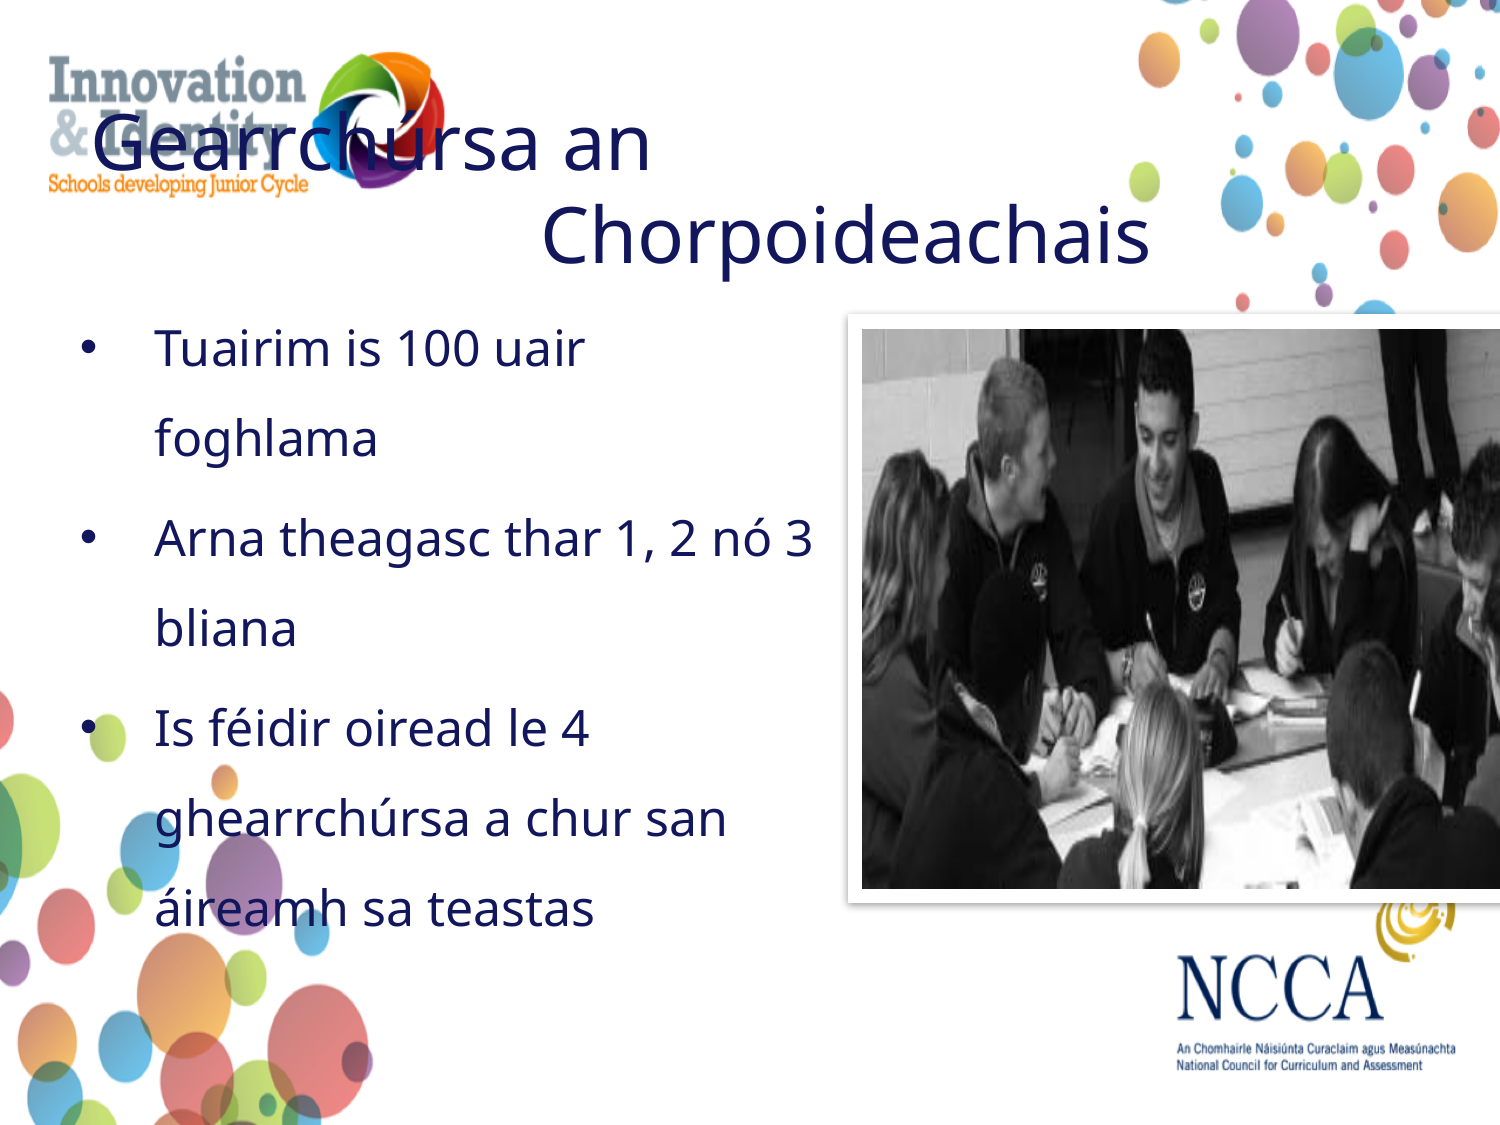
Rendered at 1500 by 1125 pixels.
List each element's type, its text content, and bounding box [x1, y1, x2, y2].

picture [0, 0, 1500, 1125]
picture [861, 328, 1500, 890]
list Tuairim is 100 uair foghlama Arna theagasc thar 1, 2 nó 3 bliana Is féidir oiread le 4 ghearrchúrsa a chur san áireamh sa teastas [64, 279, 833, 957]
title Gearrchúrsa an Chorpoideachais [75, 45, 1425, 233]
